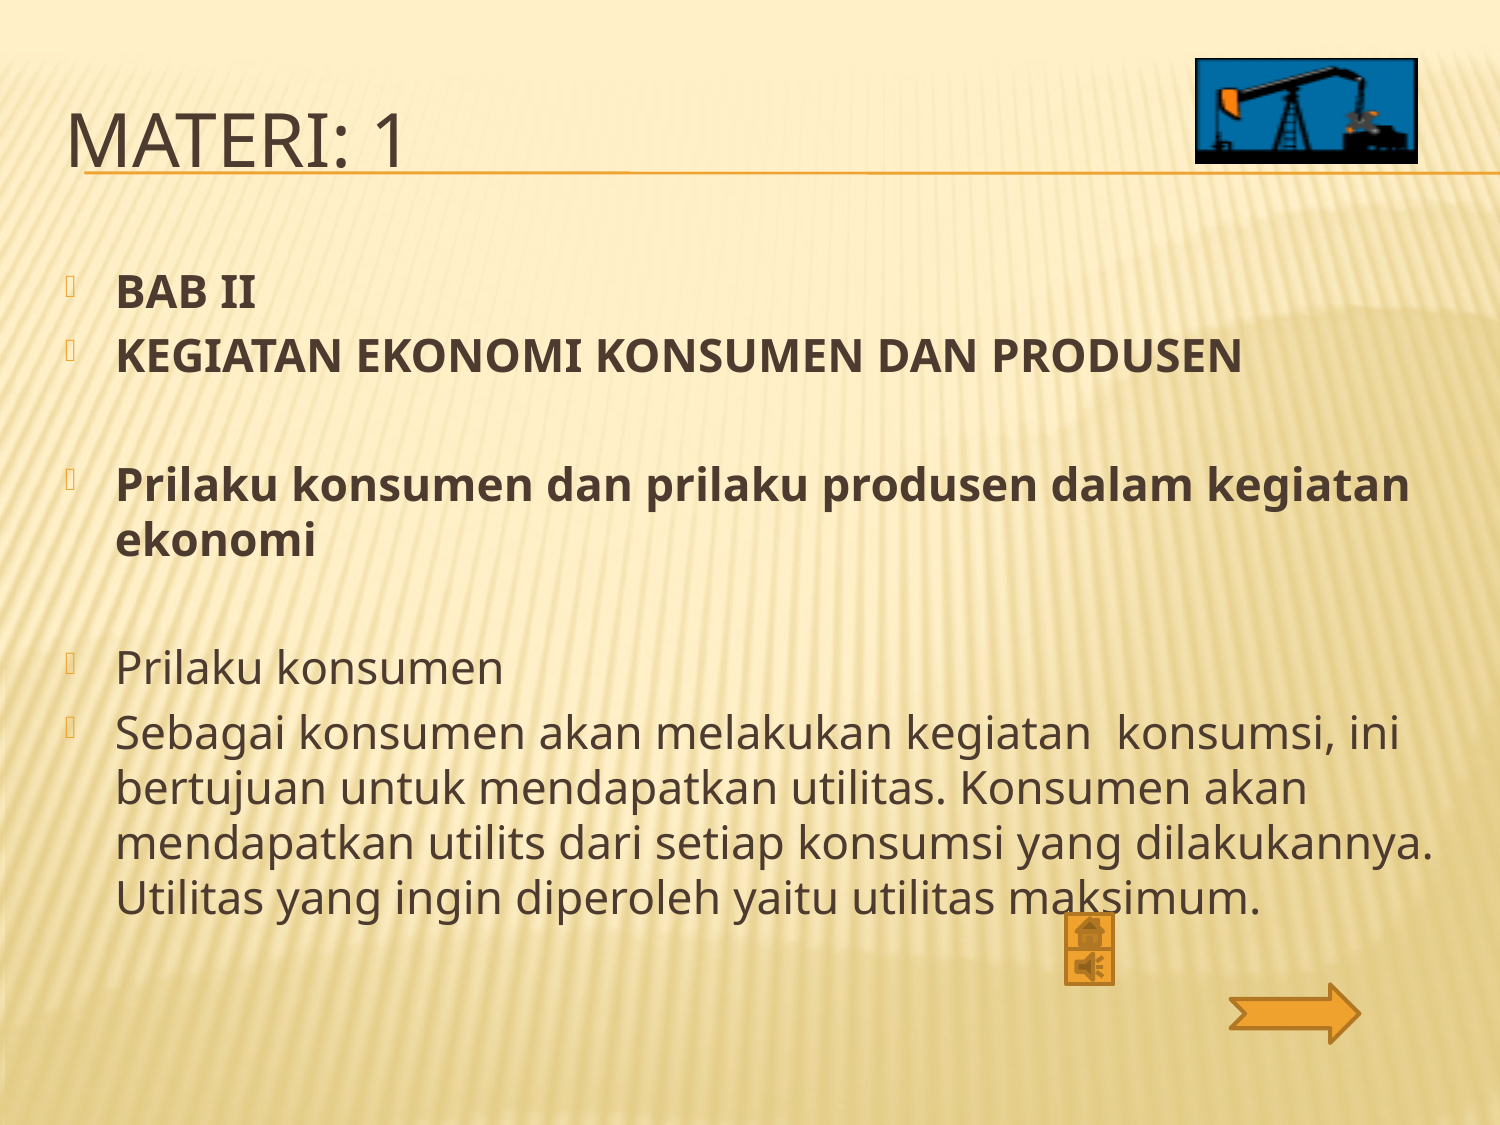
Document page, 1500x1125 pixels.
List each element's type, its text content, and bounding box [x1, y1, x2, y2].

list BAB II KEGIATAN EKONOMI KONSUMEN DAN PRODUSEN Prilaku konsumen dan prilaku produsen dalam kegiatan ekonomi Prilaku konsumen Sebagai konsumen akan melakukan kegiatan konsumsi, ini bertujuan untuk mendapatkan utilitas. Konsumen akan mendapatkan utilits dari setiap konsumsi yang dilakukannya. Utilitas yang ingin diperoleh yaitu utilitas maksimum. [50, 254, 1475, 998]
text_box [1064, 912, 1115, 951]
picture [1278, 128, 1283, 139]
text_box [1064, 951, 1115, 986]
picture [1194, 58, 1419, 165]
title MATERI : 1 [50, 75, 1475, 213]
picture [1219, 68, 1363, 119]
text_box [1228, 982, 1362, 1045]
